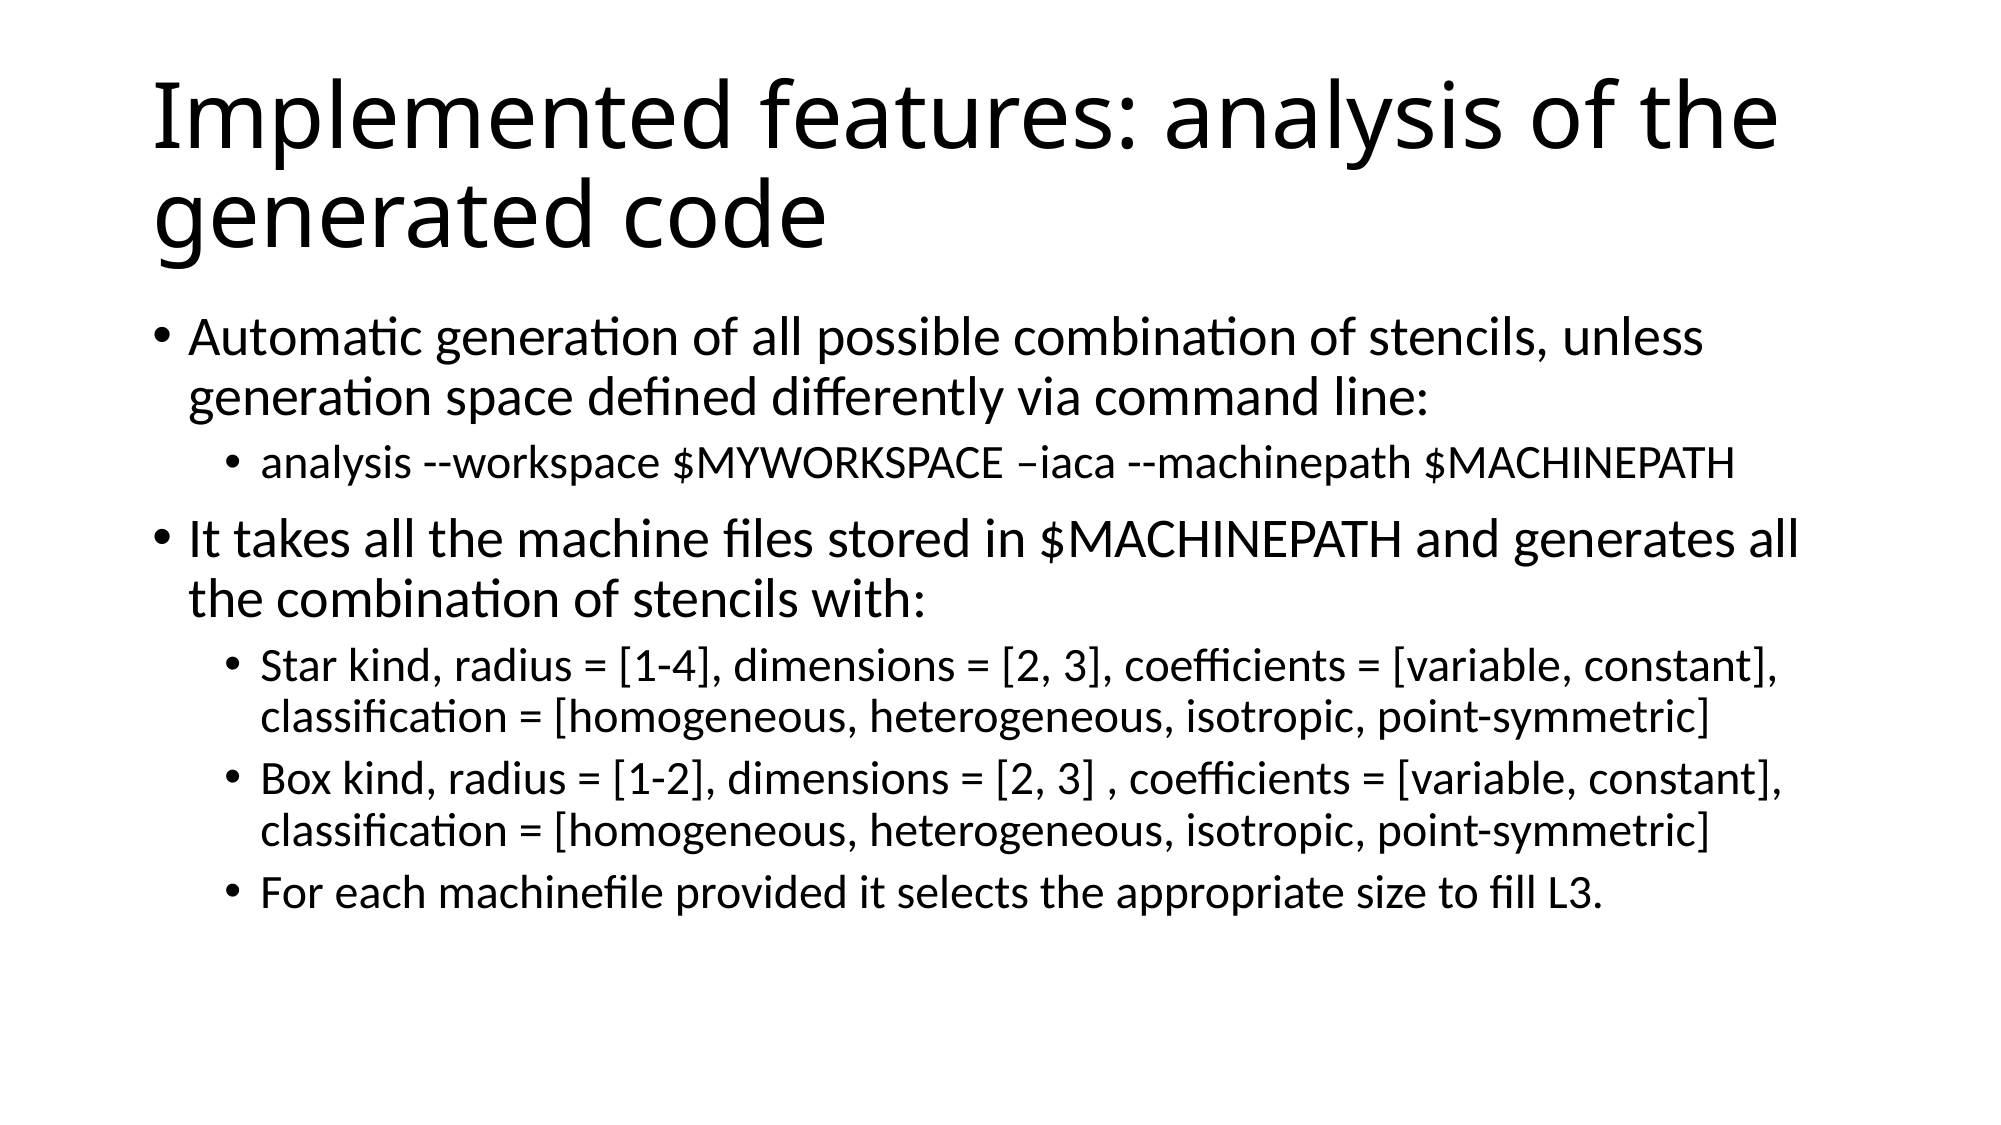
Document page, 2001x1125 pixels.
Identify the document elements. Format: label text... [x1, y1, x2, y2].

title Implemented features: analysis of the generated code [137, 59, 1863, 278]
list Automatic generation of all possible combination of stencils, unless generation space defined differently via command line: analysis --workspace $MYWORKSPACE –iaca --machinepath $MACHINEPATH It takes all the machine files stored in $MACHINEPATH and generates all the combination of stencils with: Star kind, radius = [1-4], dimensions = [2, 3], coefficients = [variable, constant], classification = [homogeneous, heterogeneous, isotropic, point-symmetric] Box kind, radius = [1-2], dimensions = [2, 3] , coefficients = [variable, constant], classification = [homogeneous, heterogeneous, isotropic, point-symmetric] For each machinefile provided it selects the appropriate size to fill L3. [137, 299, 1863, 1014]
